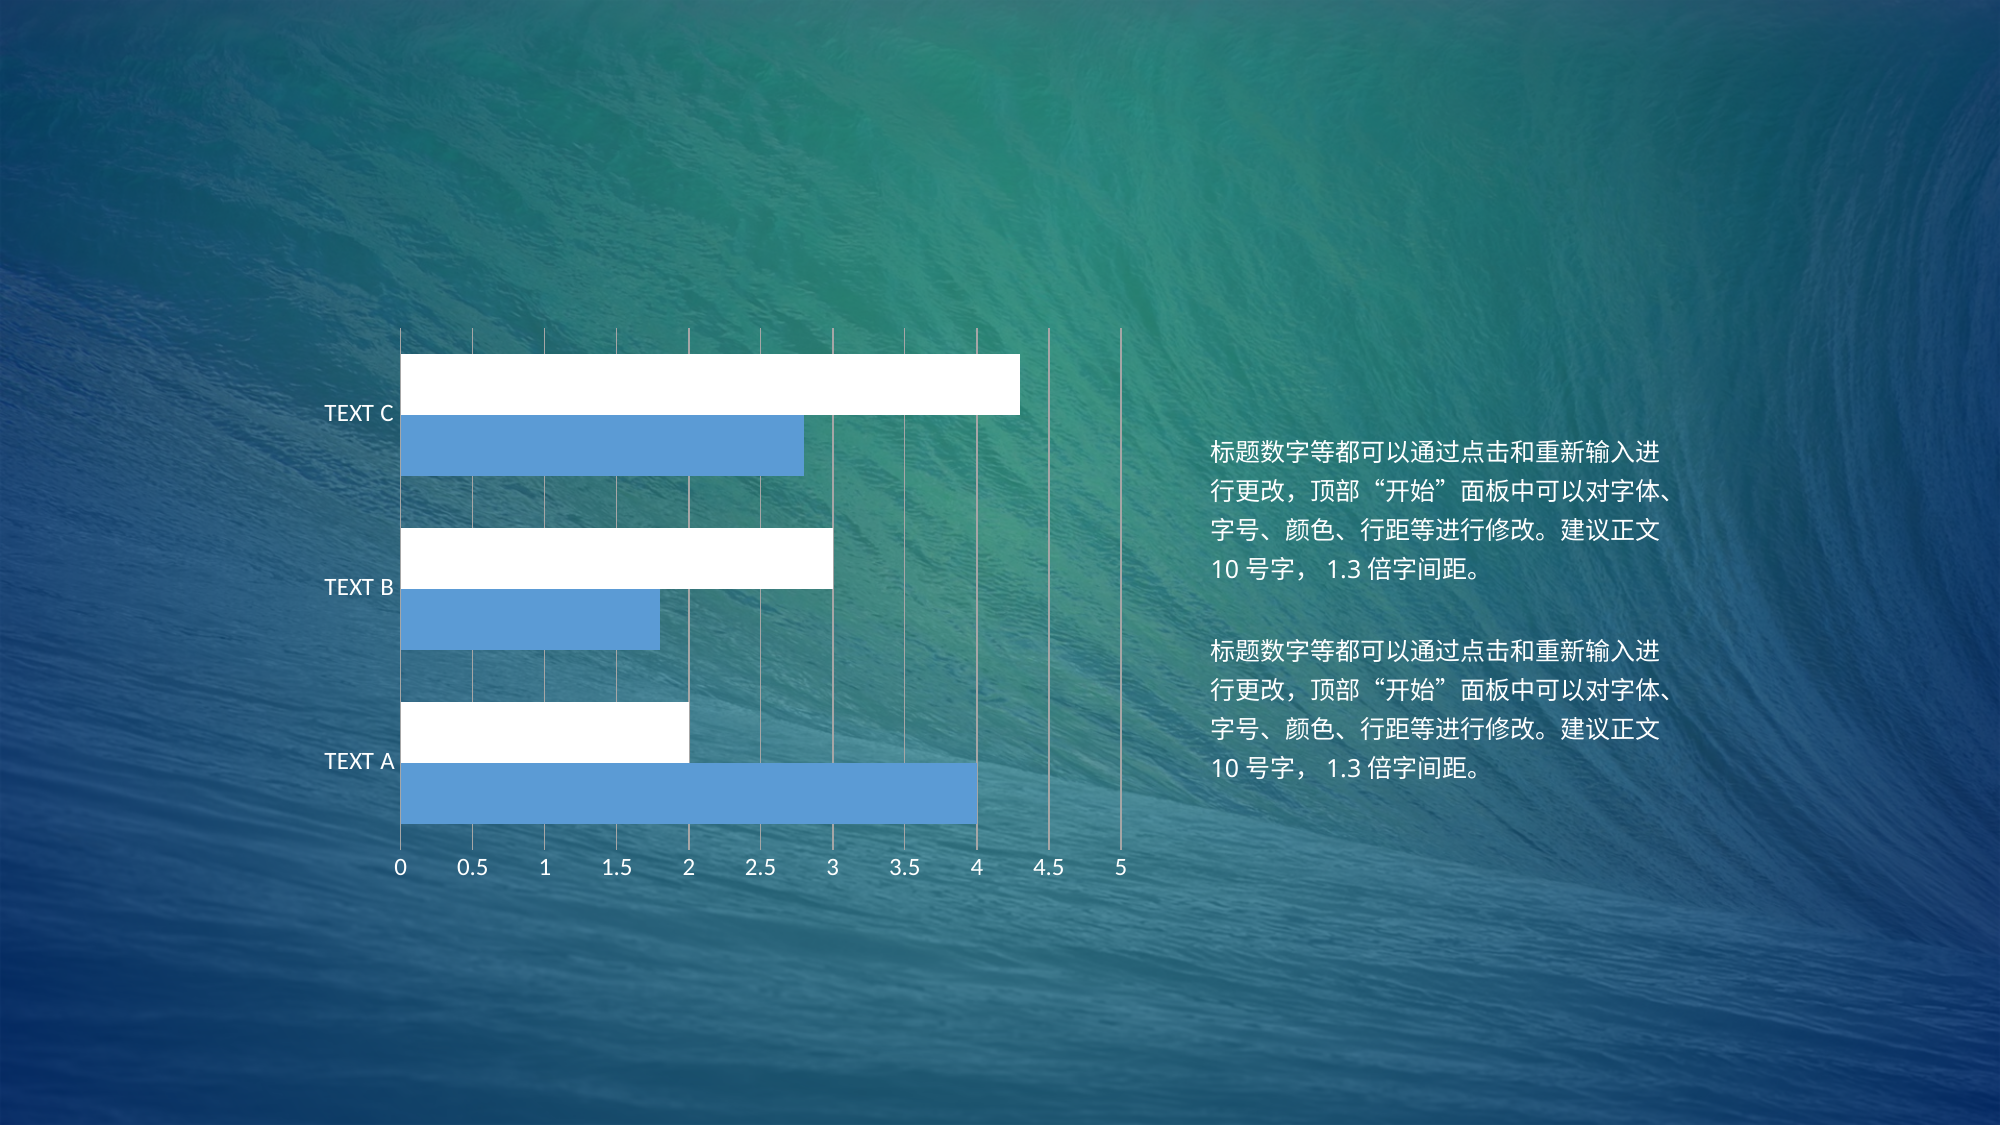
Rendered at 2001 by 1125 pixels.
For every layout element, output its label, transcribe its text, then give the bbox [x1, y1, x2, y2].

chart [307, 316, 1144, 893]
text_box 标题数字等都可以通过点击和重新输入进行更改，顶部“开始”面板中可以对字体、字号、颜色、行距等进行修改。建议正文10号字，1.3倍字间距。 [1195, 419, 1692, 591]
text_box 标题数字等都可以通过点击和重新输入进行更改，顶部“开始”面板中可以对字体、字号、颜色、行距等进行修改。建议正文10号字，1.3倍字间距。 [1195, 619, 1692, 790]
